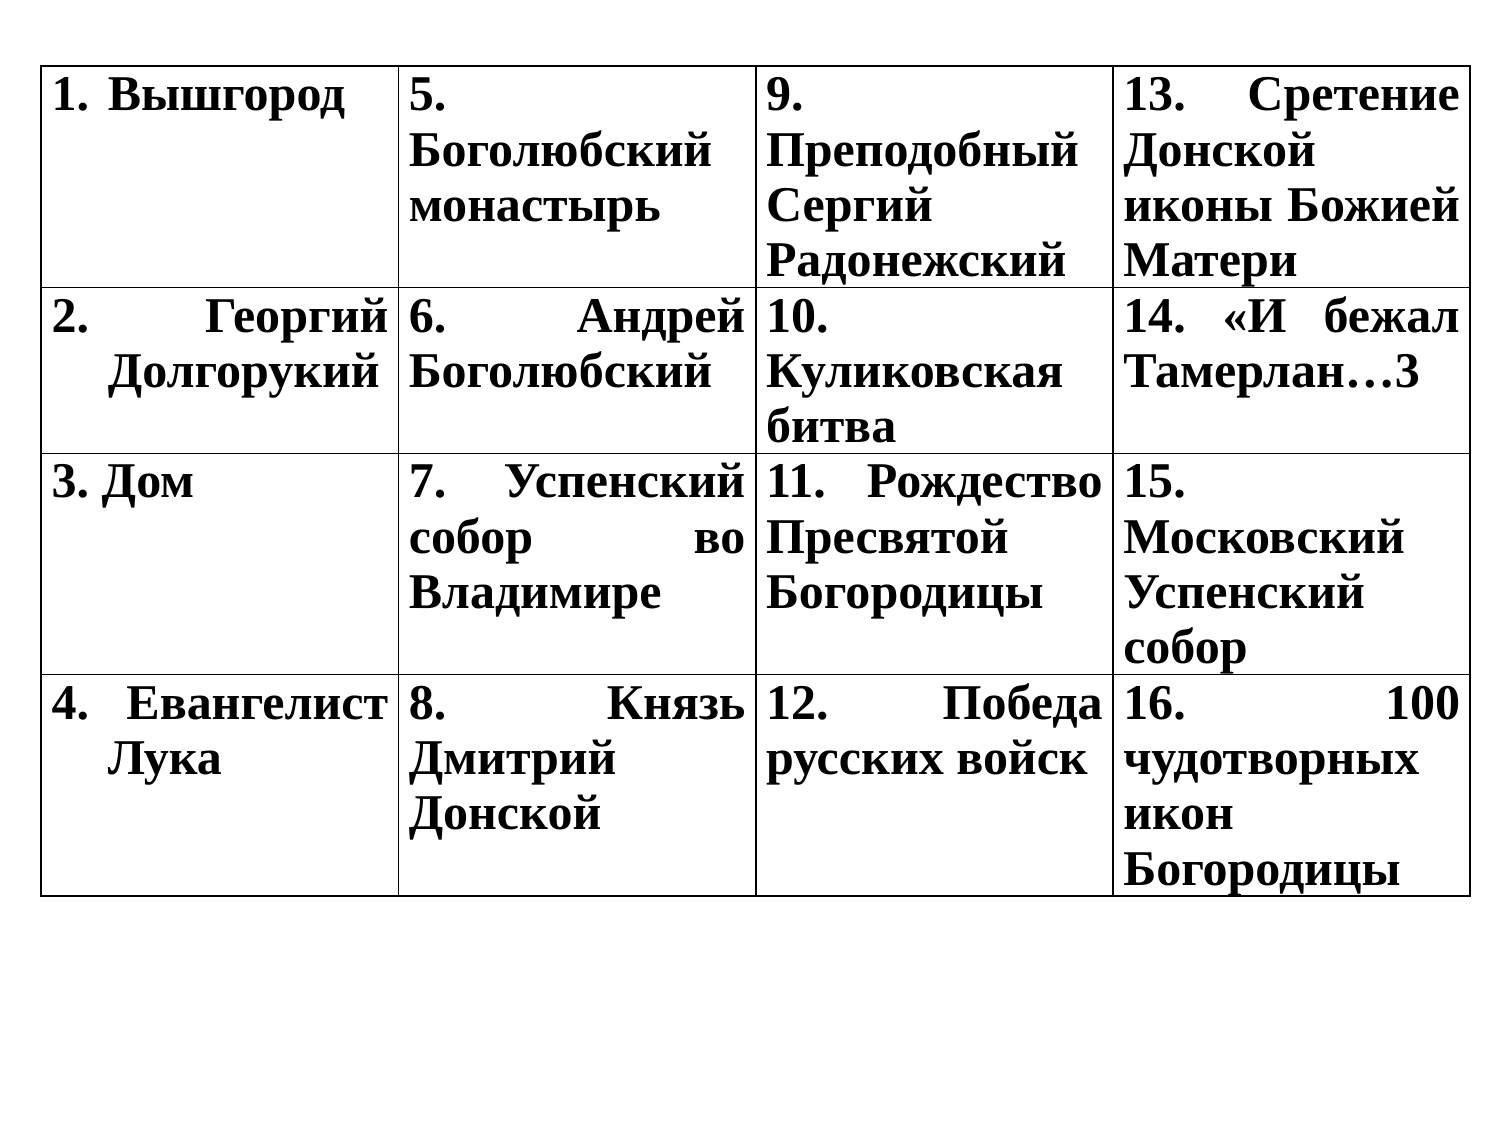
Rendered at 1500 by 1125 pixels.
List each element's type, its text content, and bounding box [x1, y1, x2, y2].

table_cell 6. Андрей Боголюбский [399, 288, 755, 453]
table_cell 15. Московский Успенский собор [1114, 454, 1469, 674]
table_cell 14. «И бежал Тамерлан…3 [1114, 288, 1469, 453]
table_header 5. Боголюбский монастырь [399, 67, 755, 287]
table_cell 7. Успенский собор во Владимире [399, 454, 755, 674]
table_cell 10. Куликовская битва [757, 288, 1112, 453]
table_cell 16. 100 чудотворных икон Богородицы [1114, 675, 1469, 895]
table_cell 4. Евангелист Лука [42, 675, 398, 895]
table_header Вышгород [42, 67, 398, 287]
table_cell 2. Георгий Долгорукий [42, 288, 398, 453]
table_cell 11. Рождество Пресвятой Богородицы [757, 454, 1112, 674]
table_header 9. Преподобный Сергий Радонежский [757, 67, 1112, 287]
table_cell 8. Князь Дмитрий Донской [399, 675, 755, 895]
table_cell 3. Дом [42, 454, 398, 674]
table_cell 12. Победа русских войск [757, 675, 1112, 895]
table_header 13. Сретение Донской иконы Божией Матери [1114, 67, 1469, 287]
